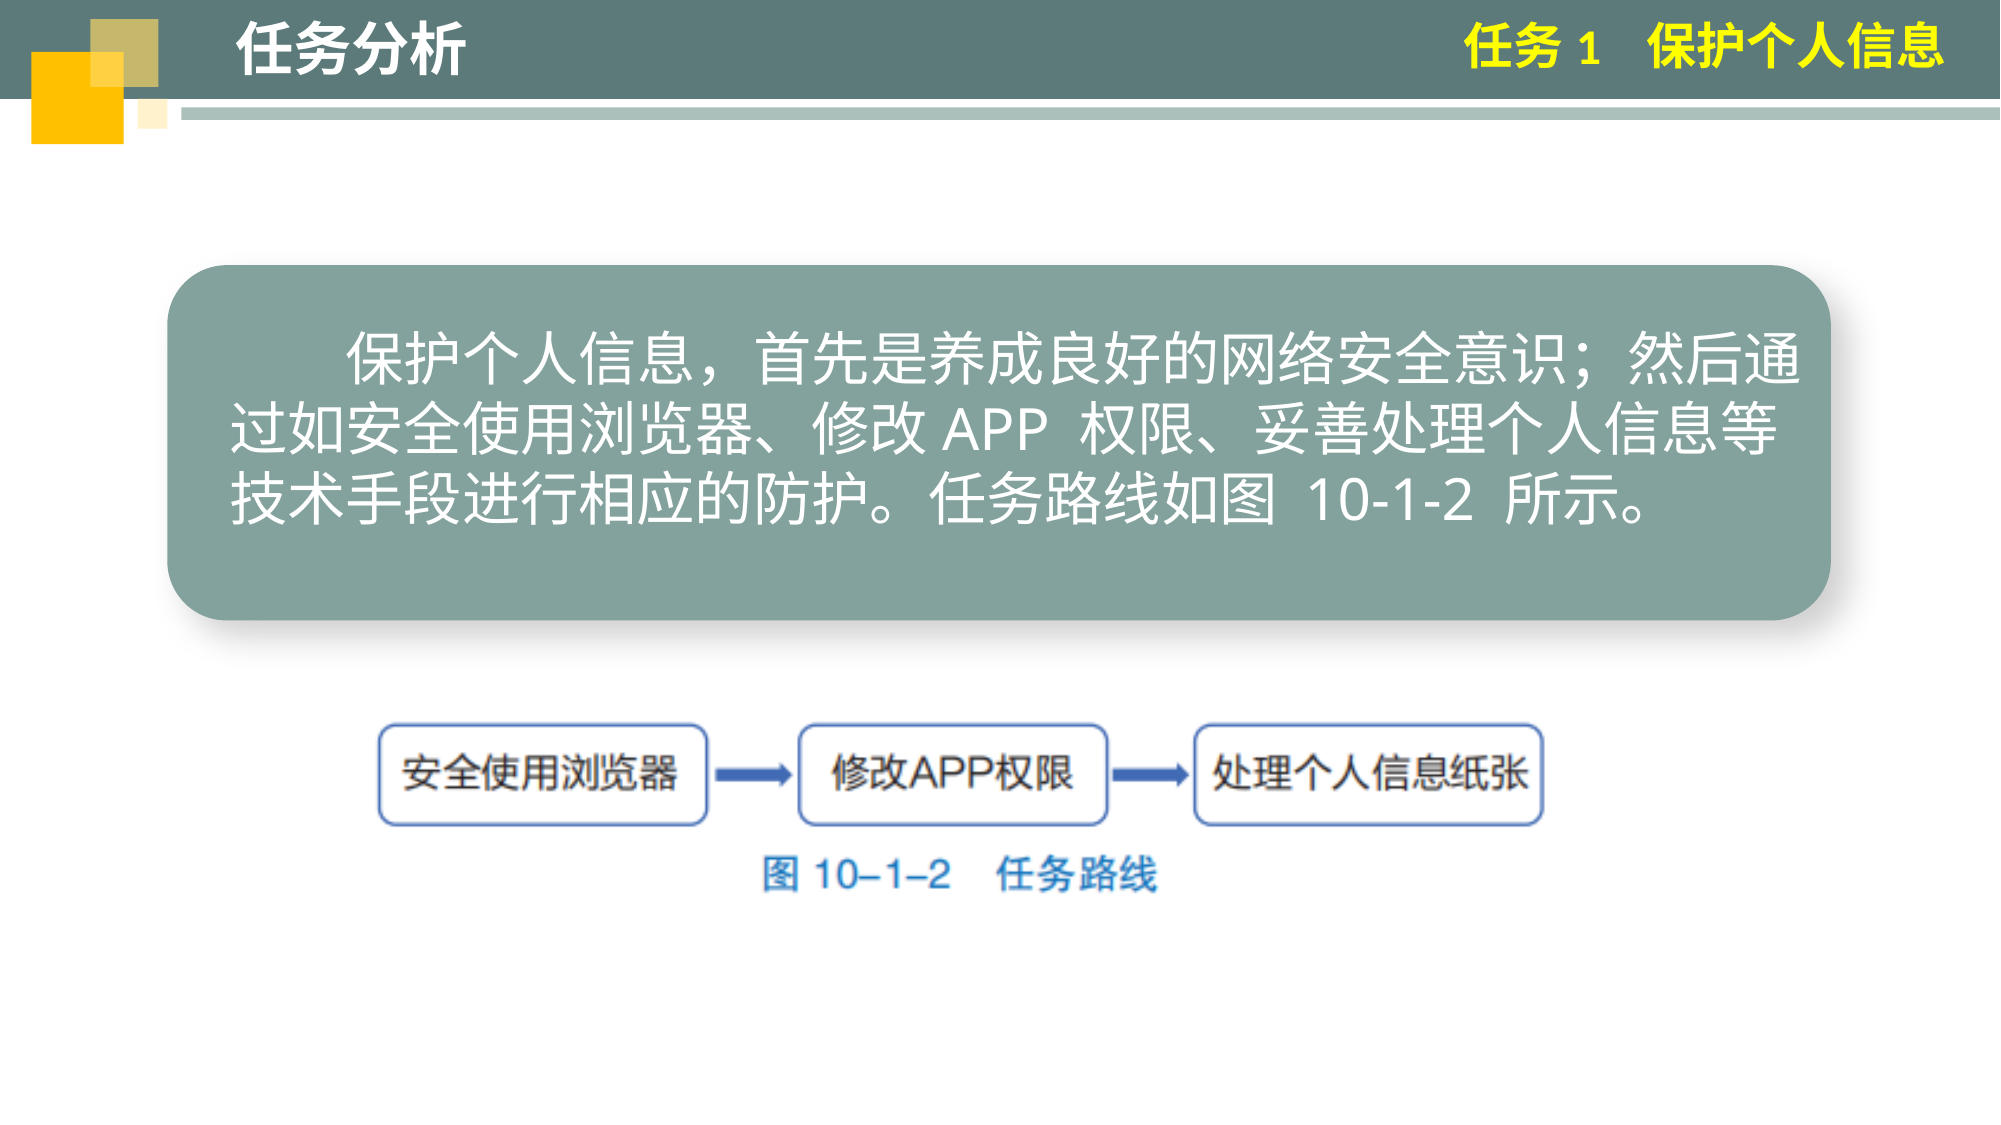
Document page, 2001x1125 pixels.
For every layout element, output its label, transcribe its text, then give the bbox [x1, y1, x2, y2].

text_box [167, 265, 1831, 621]
text_box 保护个人信息，首先是养成良好的网络安全意识；然后通过如安全使用浏览器、修改APP 权限、妥善处理个人信息等技术手段进行相应的防护。任务路线如图 10-1-2 所示。 [214, 314, 1822, 540]
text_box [0, 0, 2000, 145]
picture [303, 680, 1782, 998]
